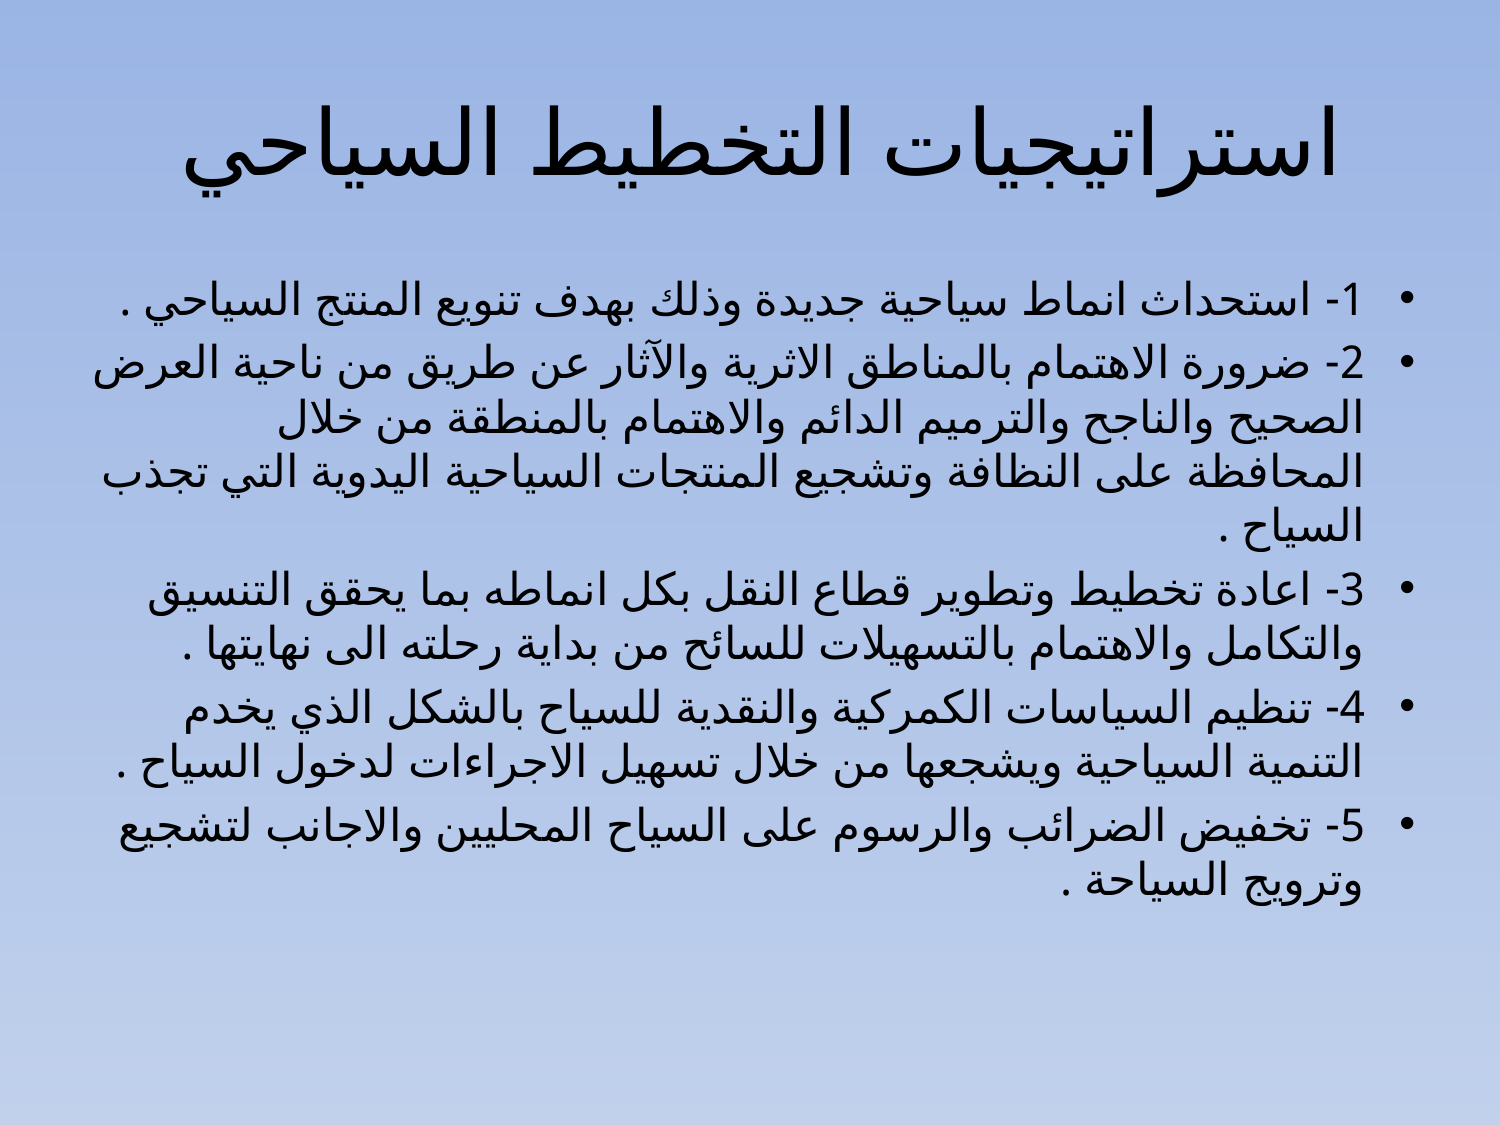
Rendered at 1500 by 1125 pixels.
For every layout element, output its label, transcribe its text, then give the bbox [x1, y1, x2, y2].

list 1- استحداث انماط سياحية جديدة وذلك بهدف تنويع المنتج السياحي . 2- ضرورة الاهتمام بالمناطق الاثرية والآثار عن طريق من ناحية العرض الصحيح والناجح والترميم الدائم والاهتمام بالمنطقة من خلال المحافظة على النظافة وتشجيع المنتجات السياحية اليدوية التي تجذب السياح . 3- اعادة تخطيط وتطوير قطاع النقل بكل انماطه بما يحقق التنسيق والتكامل والاهتمام بالتسهيلات للسائح من بداية رحلته الى نهايتها . 4- تنظيم السياسات الكمركية والنقدية للسياح بالشكل الذي يخدم التنمية السياحية ويشجعها من خلال تسهيل الاجراءات لدخول السياح . 5- تخفيض الضرائب والرسوم على السياح المحليين والاجانب لتشجيع وترويج السياحة . [75, 262, 1425, 1005]
title استراتيجيات التخطيط السياحي [75, 45, 1425, 233]
